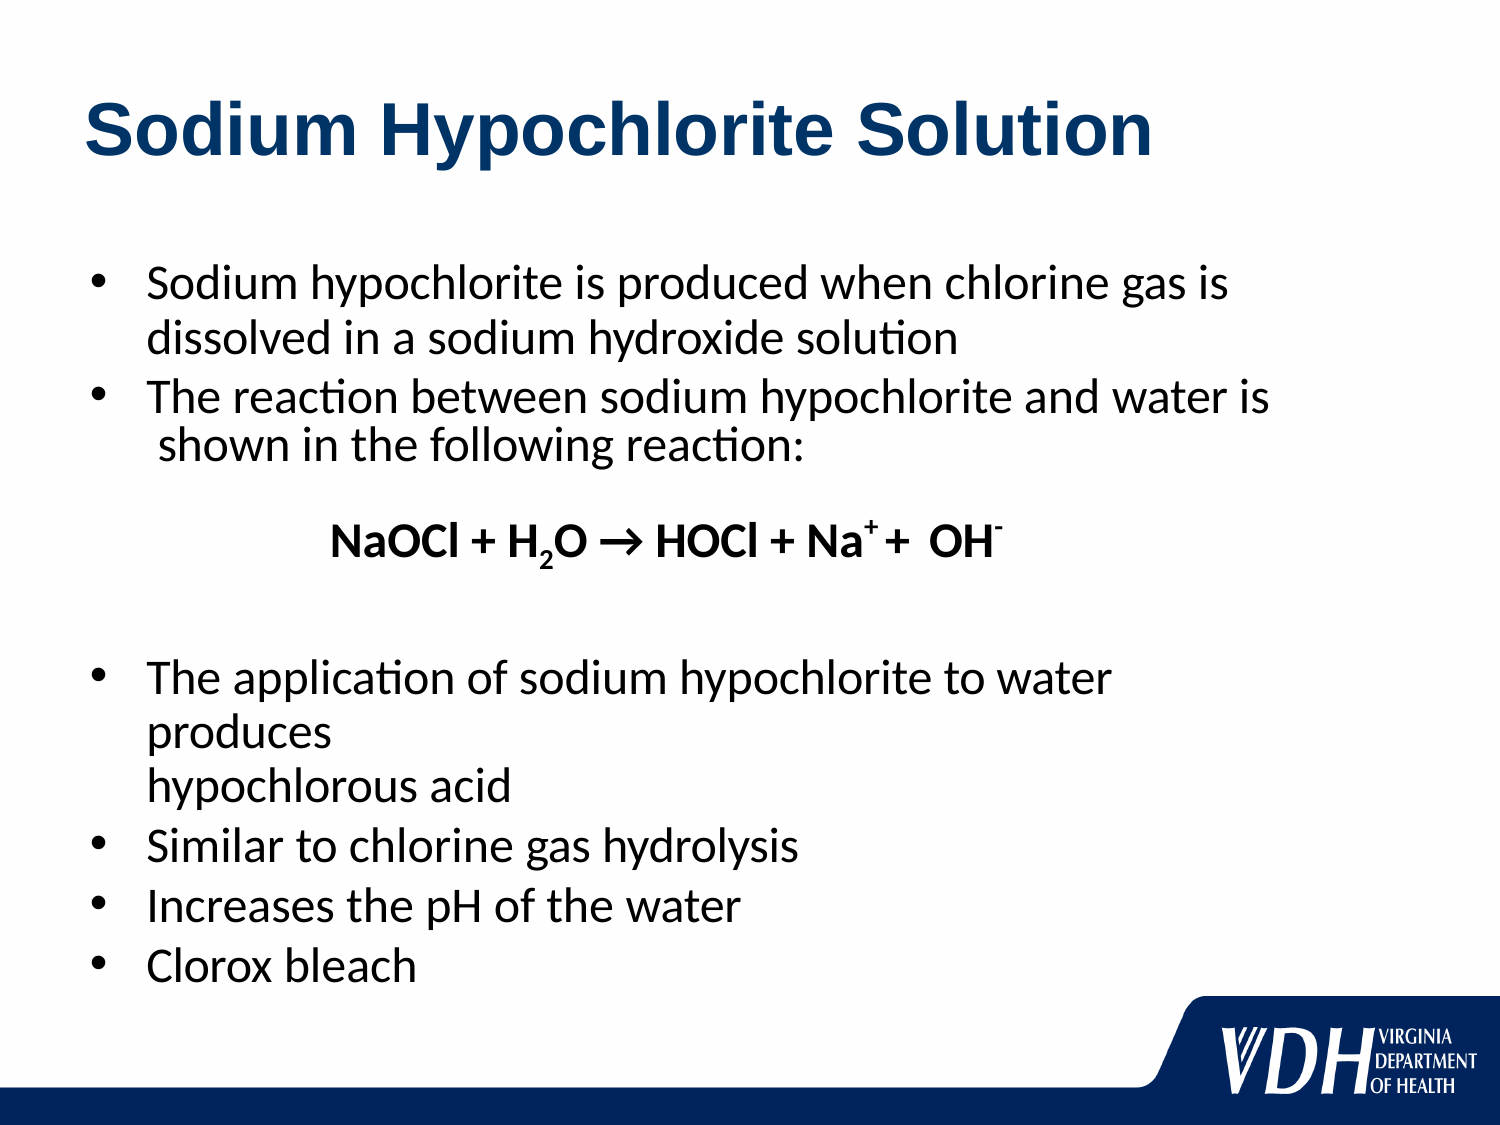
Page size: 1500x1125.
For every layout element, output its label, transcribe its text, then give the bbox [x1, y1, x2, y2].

text_box Sodium hypochlorite is produced when chlorine gas is dissolved in a sodium hydroxide solution The reaction between sodium hypochlorite and water is shown in the following reaction: NaOCl + H2O → HOCl + Na+ + OH- The application of sodium hypochlorite to water produces hypochlorous acid Similar to chlorine gas hydrolysis Increases the pH of the water Clorox bleach [79, 253, 1324, 993]
picture [0, 0, 1500, 1125]
title Sodium Hypochlorite Solution [82, 29, 1198, 220]
